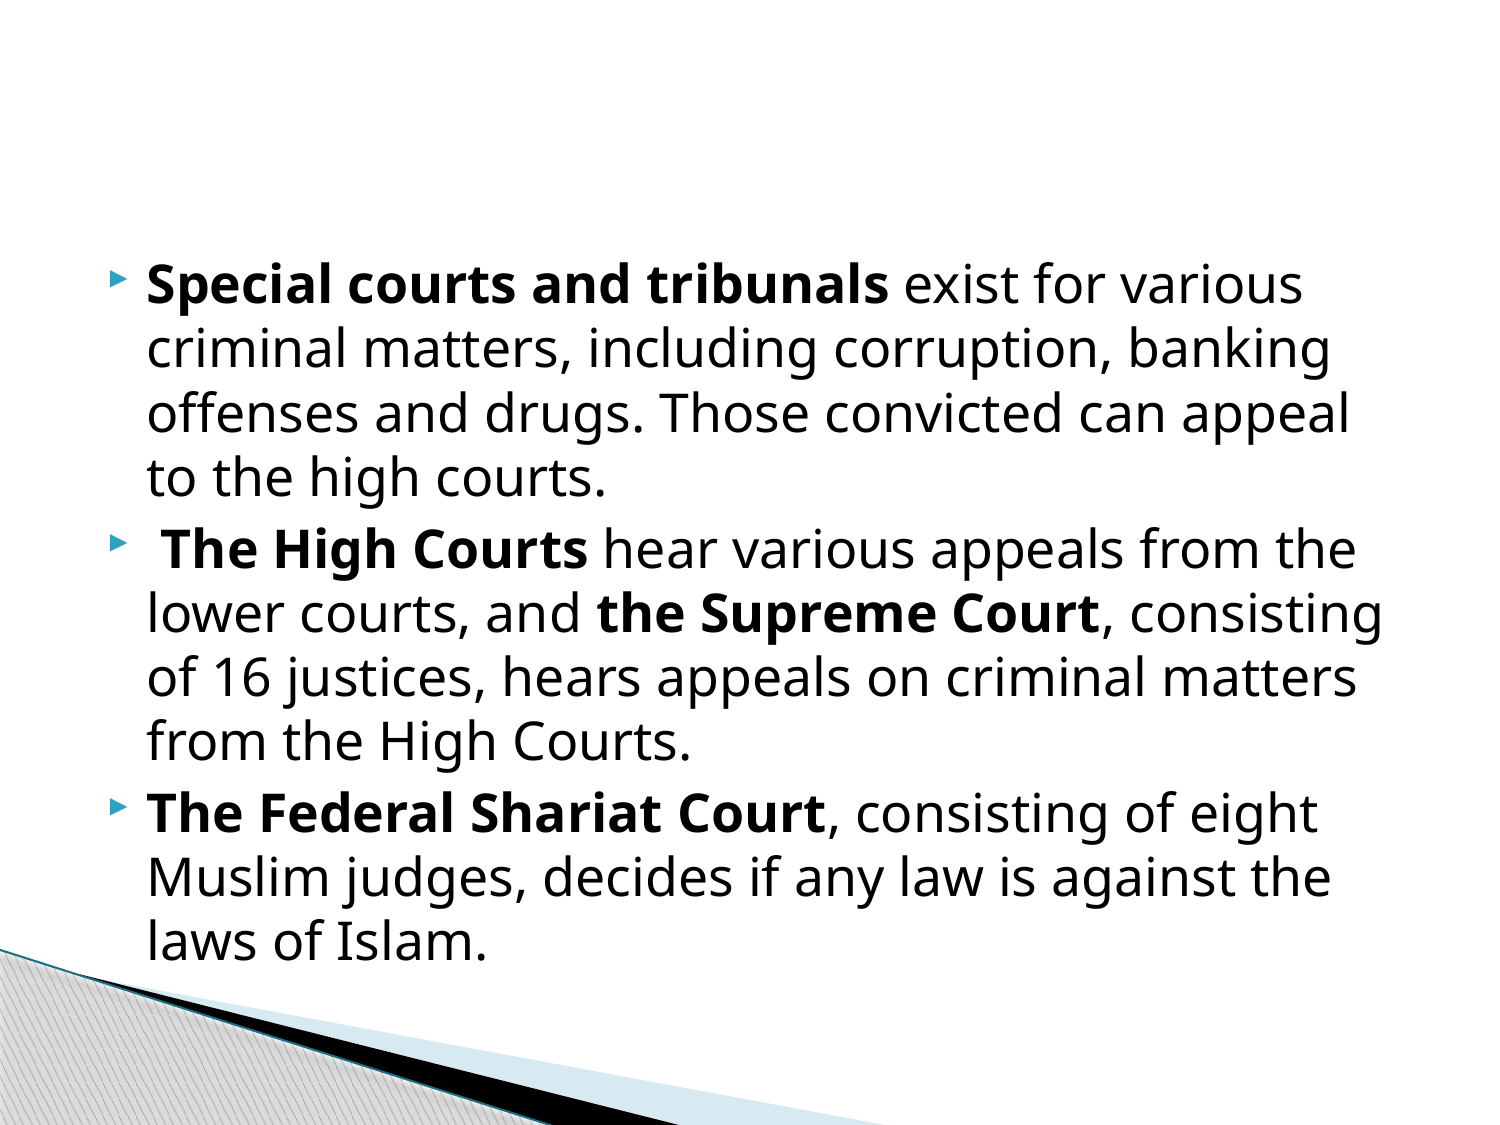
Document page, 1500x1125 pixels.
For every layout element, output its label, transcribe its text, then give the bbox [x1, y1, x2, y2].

list Special courts and tribunals exist for various criminal matters, including corruption, banking offenses and drugs. Those convicted can appeal to the high courts. The High Courts hear various appeals from the lower courts, and the Supreme Court, consisting of 16 justices, hears appeals on criminal matters from the High Courts. The Federal Shariat Court, consisting of eight Muslim judges, decides if any law is against the laws of Islam. [75, 243, 1425, 986]
